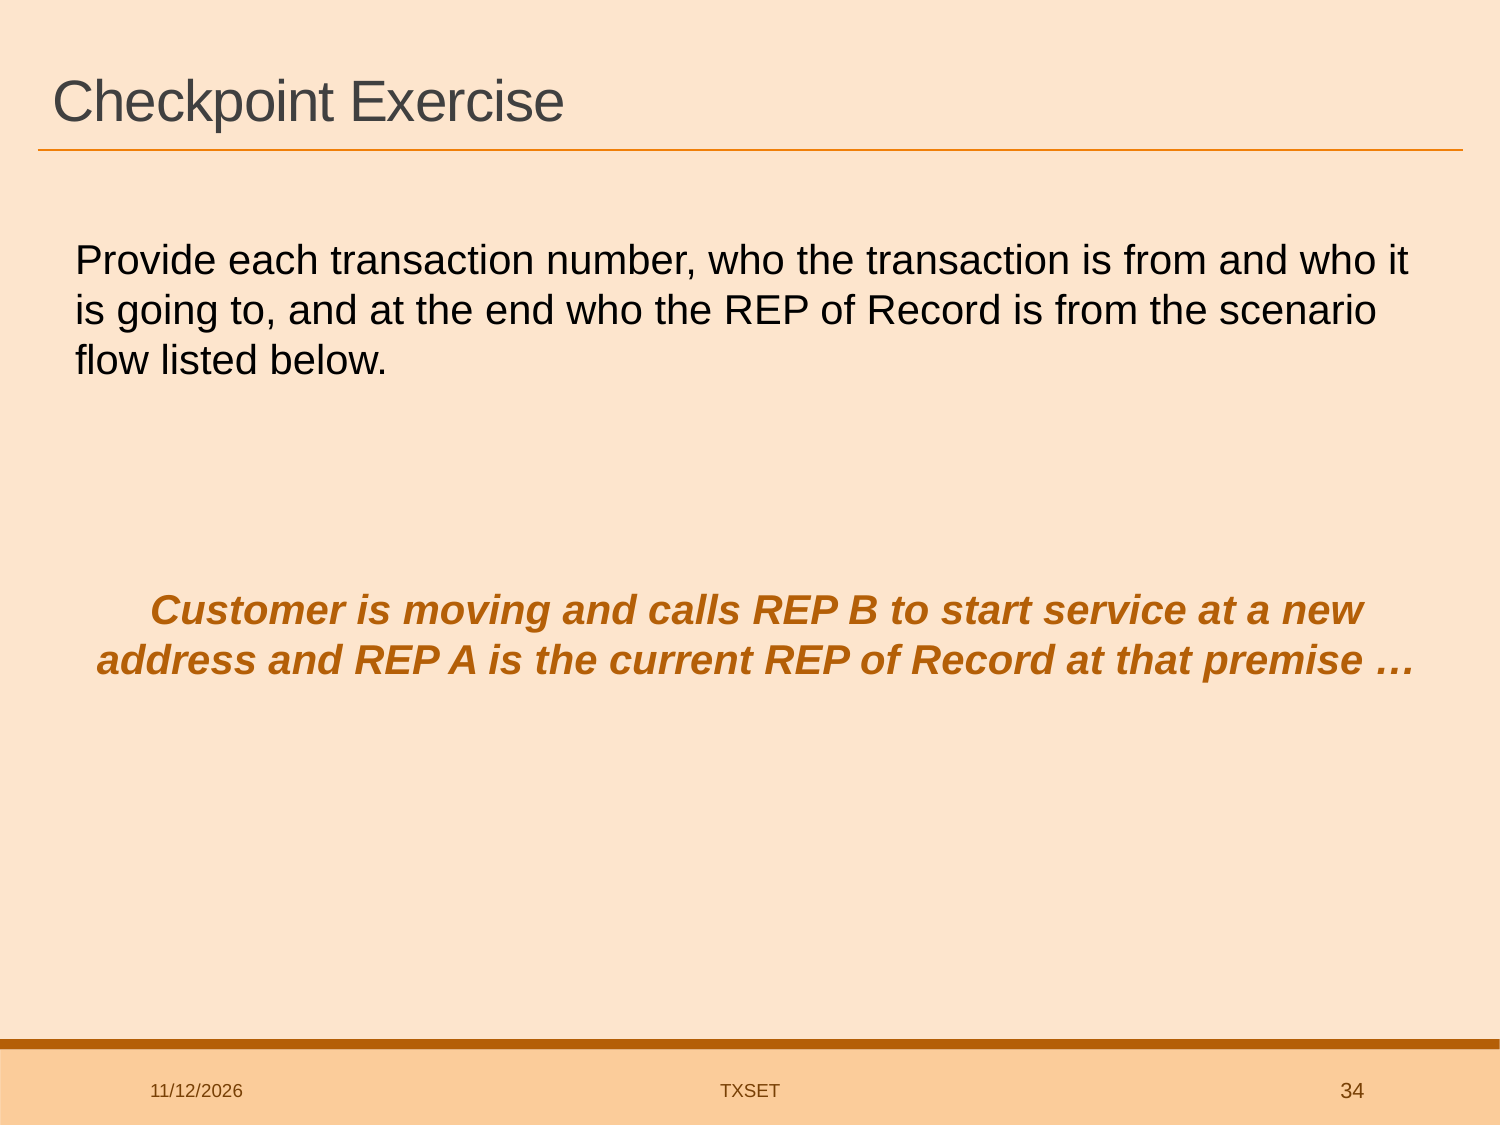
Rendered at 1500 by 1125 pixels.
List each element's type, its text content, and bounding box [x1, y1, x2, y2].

footer TxSET [453, 1059, 1047, 1120]
list Provide each transaction number, who the transaction is from and who it is going to, and at the end who the REP of Record is from the scenario flow listed below. Customer is moving and calls REP B to start service at a new address and REP A is the current REP of Record at that premise … [75, 224, 1439, 813]
slide_number 34 [1218, 1059, 1380, 1120]
title Checkpoint Exercise [37, 37, 1275, 141]
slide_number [135, 1059, 440, 1120]
